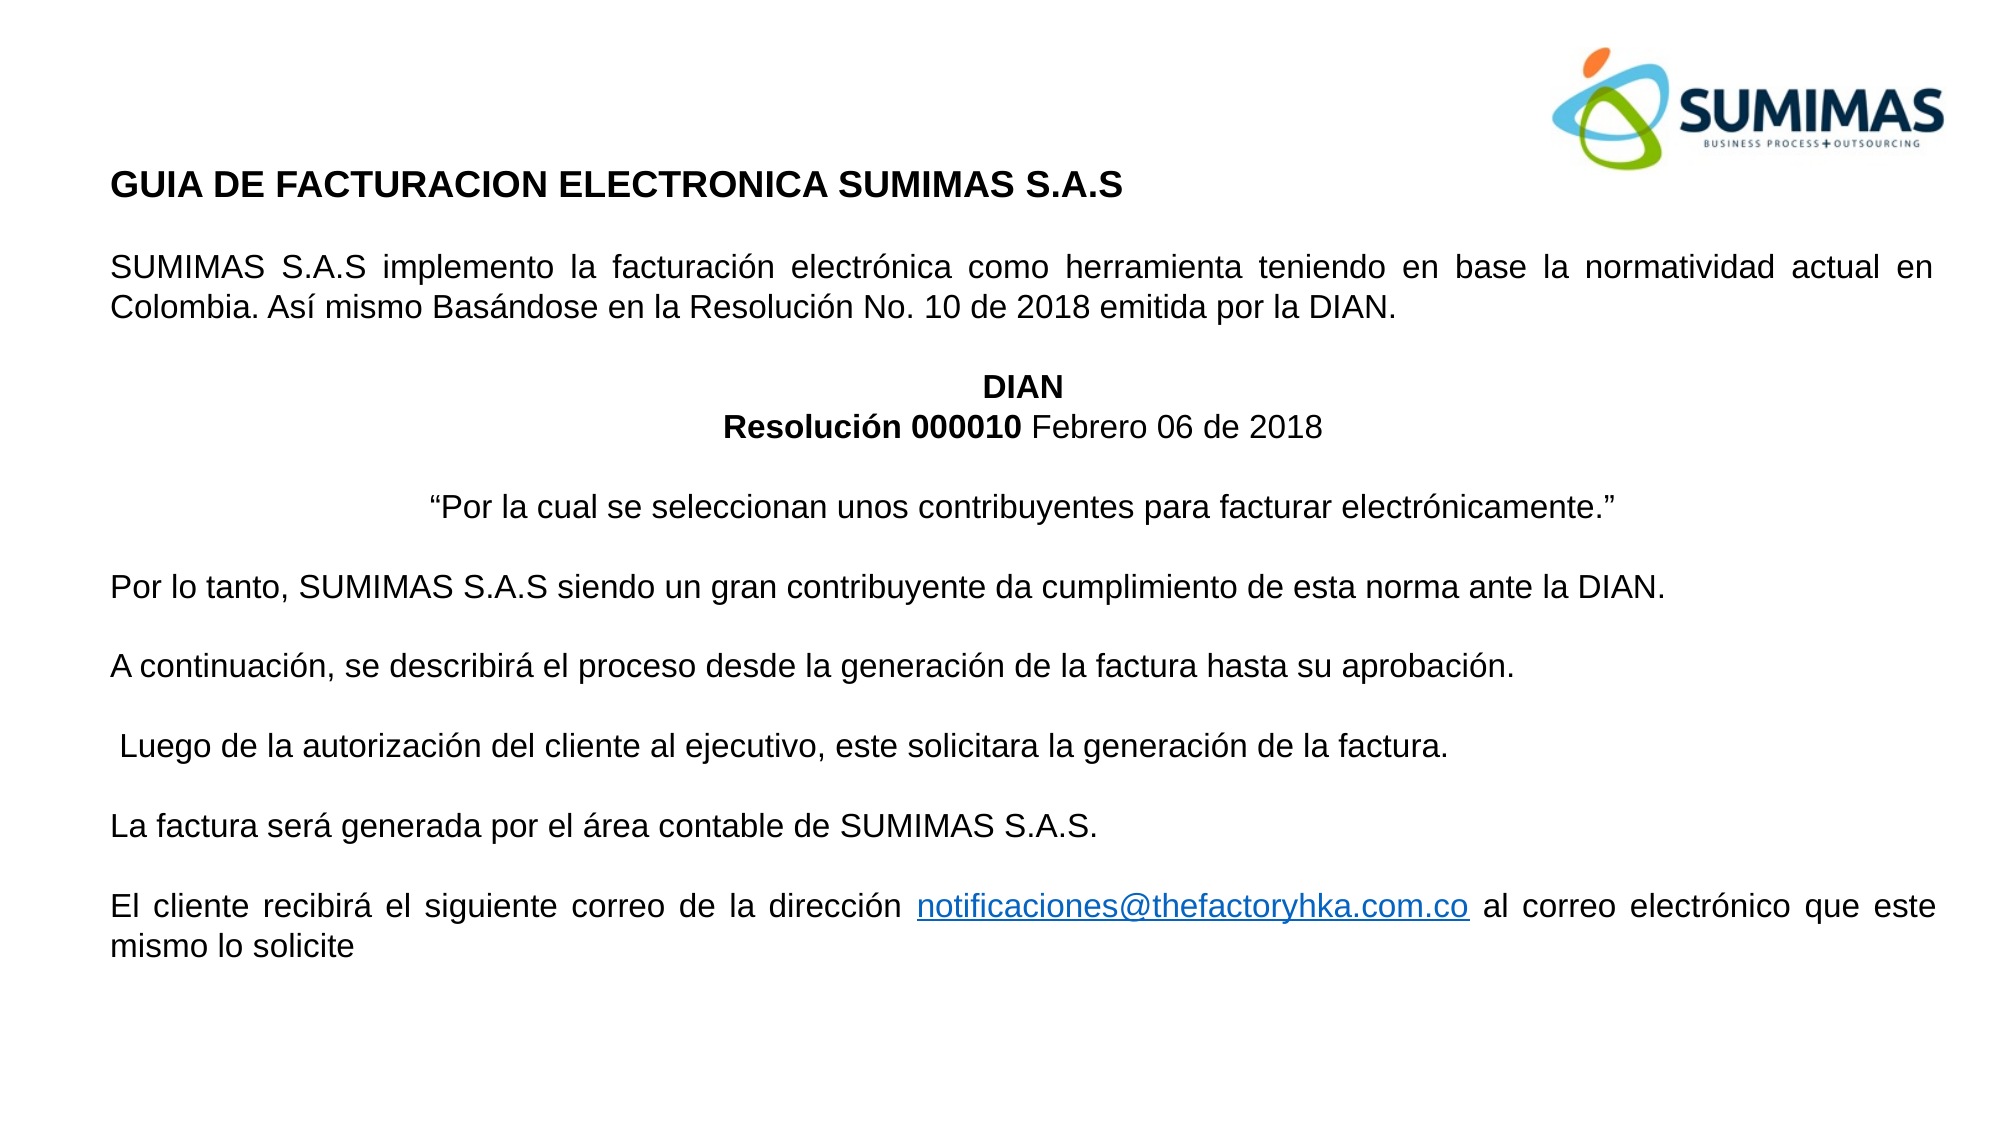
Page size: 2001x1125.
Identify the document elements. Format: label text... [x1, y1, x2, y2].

text_box GUIA DE FACTURACION ELECTRONICA SUMIMAS S.A.S SUMIMAS S.A.S implemento la facturación electrónica como herramienta teniendo en base la normatividad actual en Colombia. Así mismo Basándose en la Resolución No. 10 de 2018 emitida por la DIAN. DIAN Resolución 000010 Febrero 06 de 2018 “Por la cual se seleccionan unos contribuyentes para facturar electrónicamente.” Por lo tanto, SUMIMAS S.A.S siendo un gran contribuyente da cumplimiento de esta norma ante la DIAN. A continuación, se describirá el proceso desde la generación de la factura hasta su aprobación. Luego de la autorización del cliente al ejecutivo, este solicitara la generación de la factura. La factura será generada por el área contable de SUMIMAS S.A.S. El cliente recibirá el siguiente correo de la dirección notificaciones@thefactoryhka.com.co al correo electrónico que este mismo lo solicite [95, 108, 1952, 1017]
picture [1550, 47, 1952, 175]
